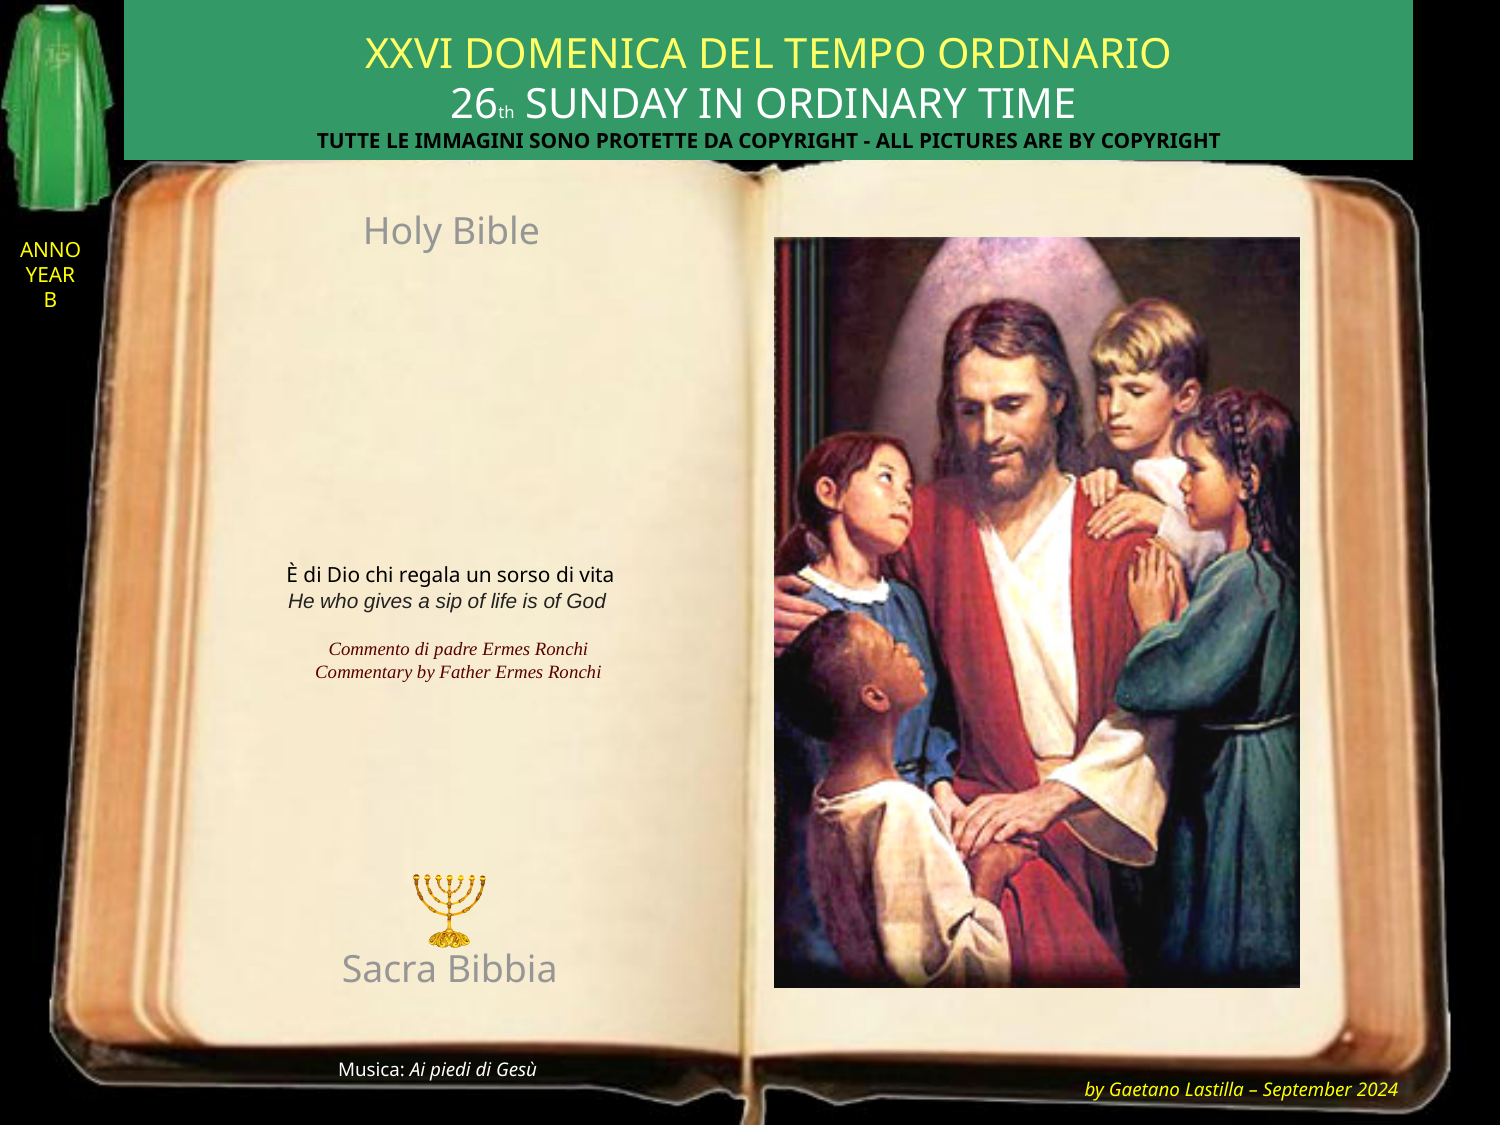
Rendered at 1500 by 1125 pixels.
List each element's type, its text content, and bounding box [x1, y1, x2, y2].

text_box Musica: Ai piedi di Gesù [137, 1050, 738, 1088]
text_box È di Dio chi regala un sorso di vita He who gives a sip of life is of God [187, 549, 713, 620]
text_box Commento di padre Ermes Ronchi Commentary by Father Ermes Ronchi [253, 629, 645, 690]
text_box XXVI DOMENICA DEL TEMPO ORDINARIO 26th SUNDAY IN ORDINARY TIME TUTTE LE IMMAGINI SONO PROTETTE DA COPYRIGHT - ALL PICTURES ARE BY COPYRIGHT [124, 0, 1413, 160]
text_box by Gaetano Lastilla – September 2024 [991, 1070, 1492, 1108]
text_box Holy Bible [348, 199, 556, 260]
text_box ANNO YEAR B [5, 229, 96, 319]
picture [0, 0, 1500, 1125]
text_box Sacra Bibbia [187, 937, 713, 998]
